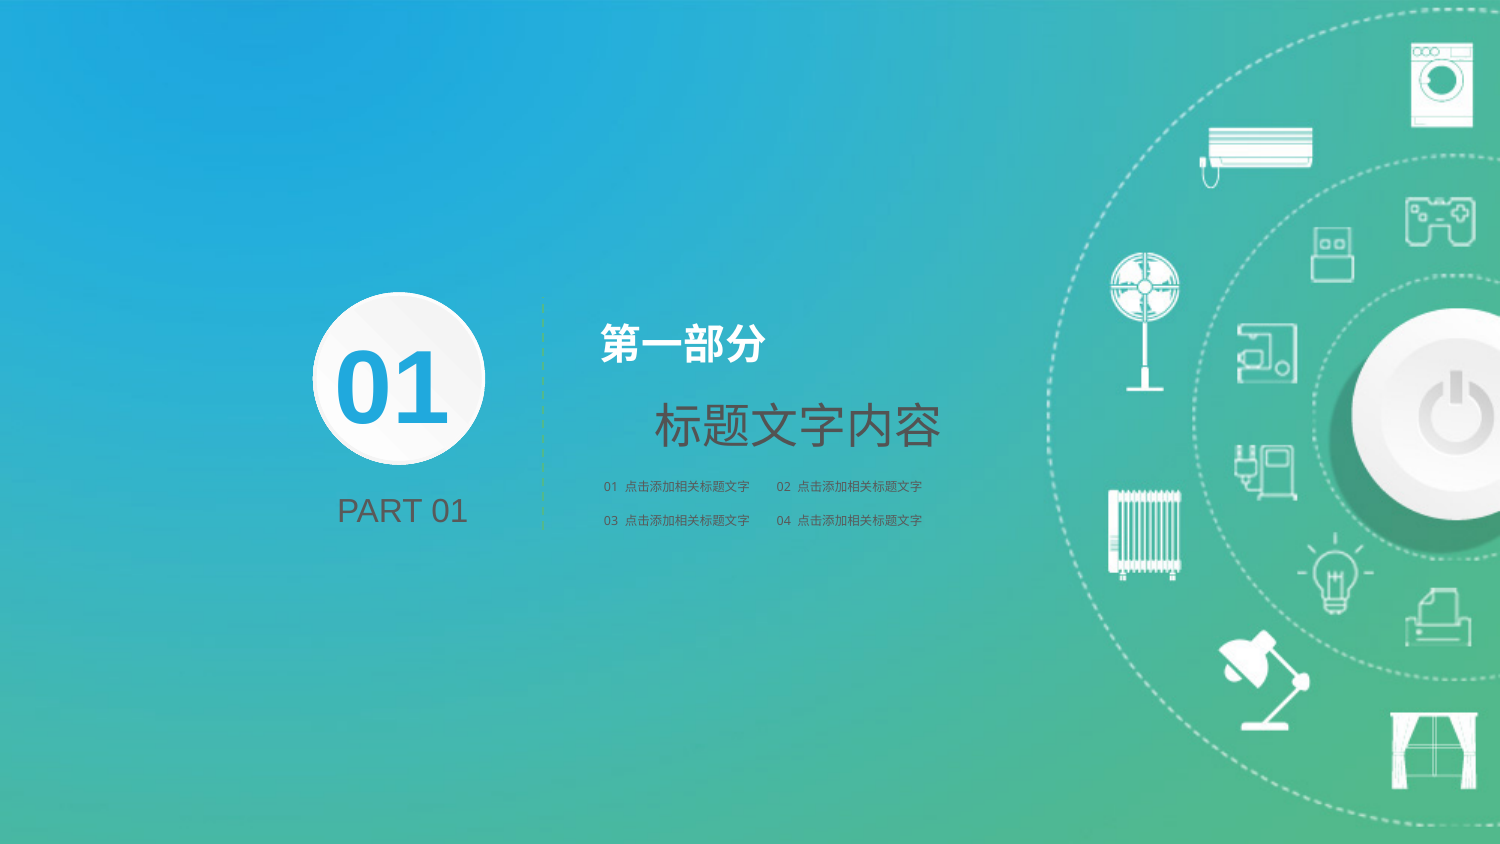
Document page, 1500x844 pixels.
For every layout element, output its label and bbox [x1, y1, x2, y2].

text_box [312, 292, 486, 465]
picture [0, 0, 1500, 844]
